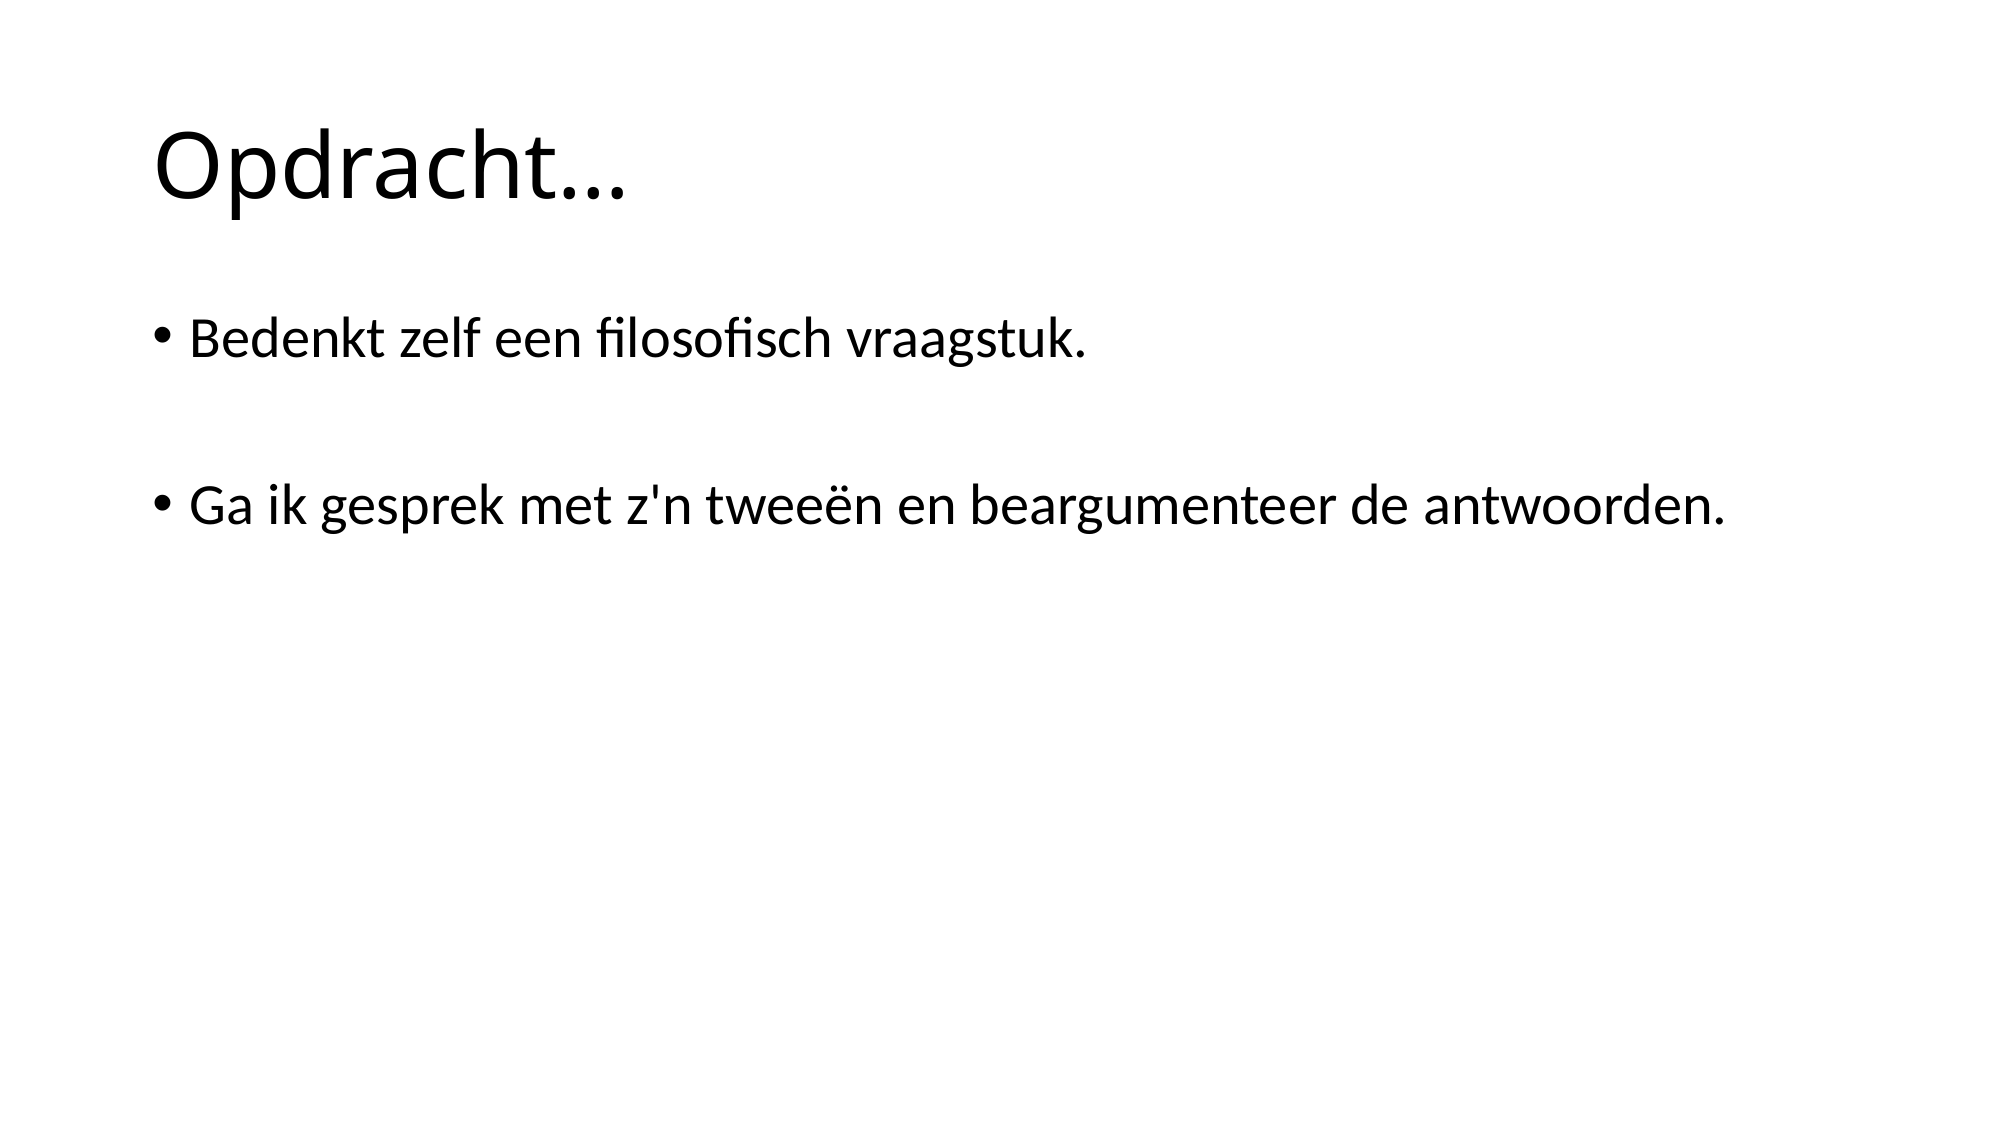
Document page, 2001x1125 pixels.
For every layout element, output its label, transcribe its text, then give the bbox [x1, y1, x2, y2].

title Opdracht… [137, 59, 1863, 278]
list Bedenkt zelf een filosofisch vraagstuk. Ga ik gesprek met z'n tweeën en beargumenteer de antwoorden. [137, 299, 1863, 1014]
